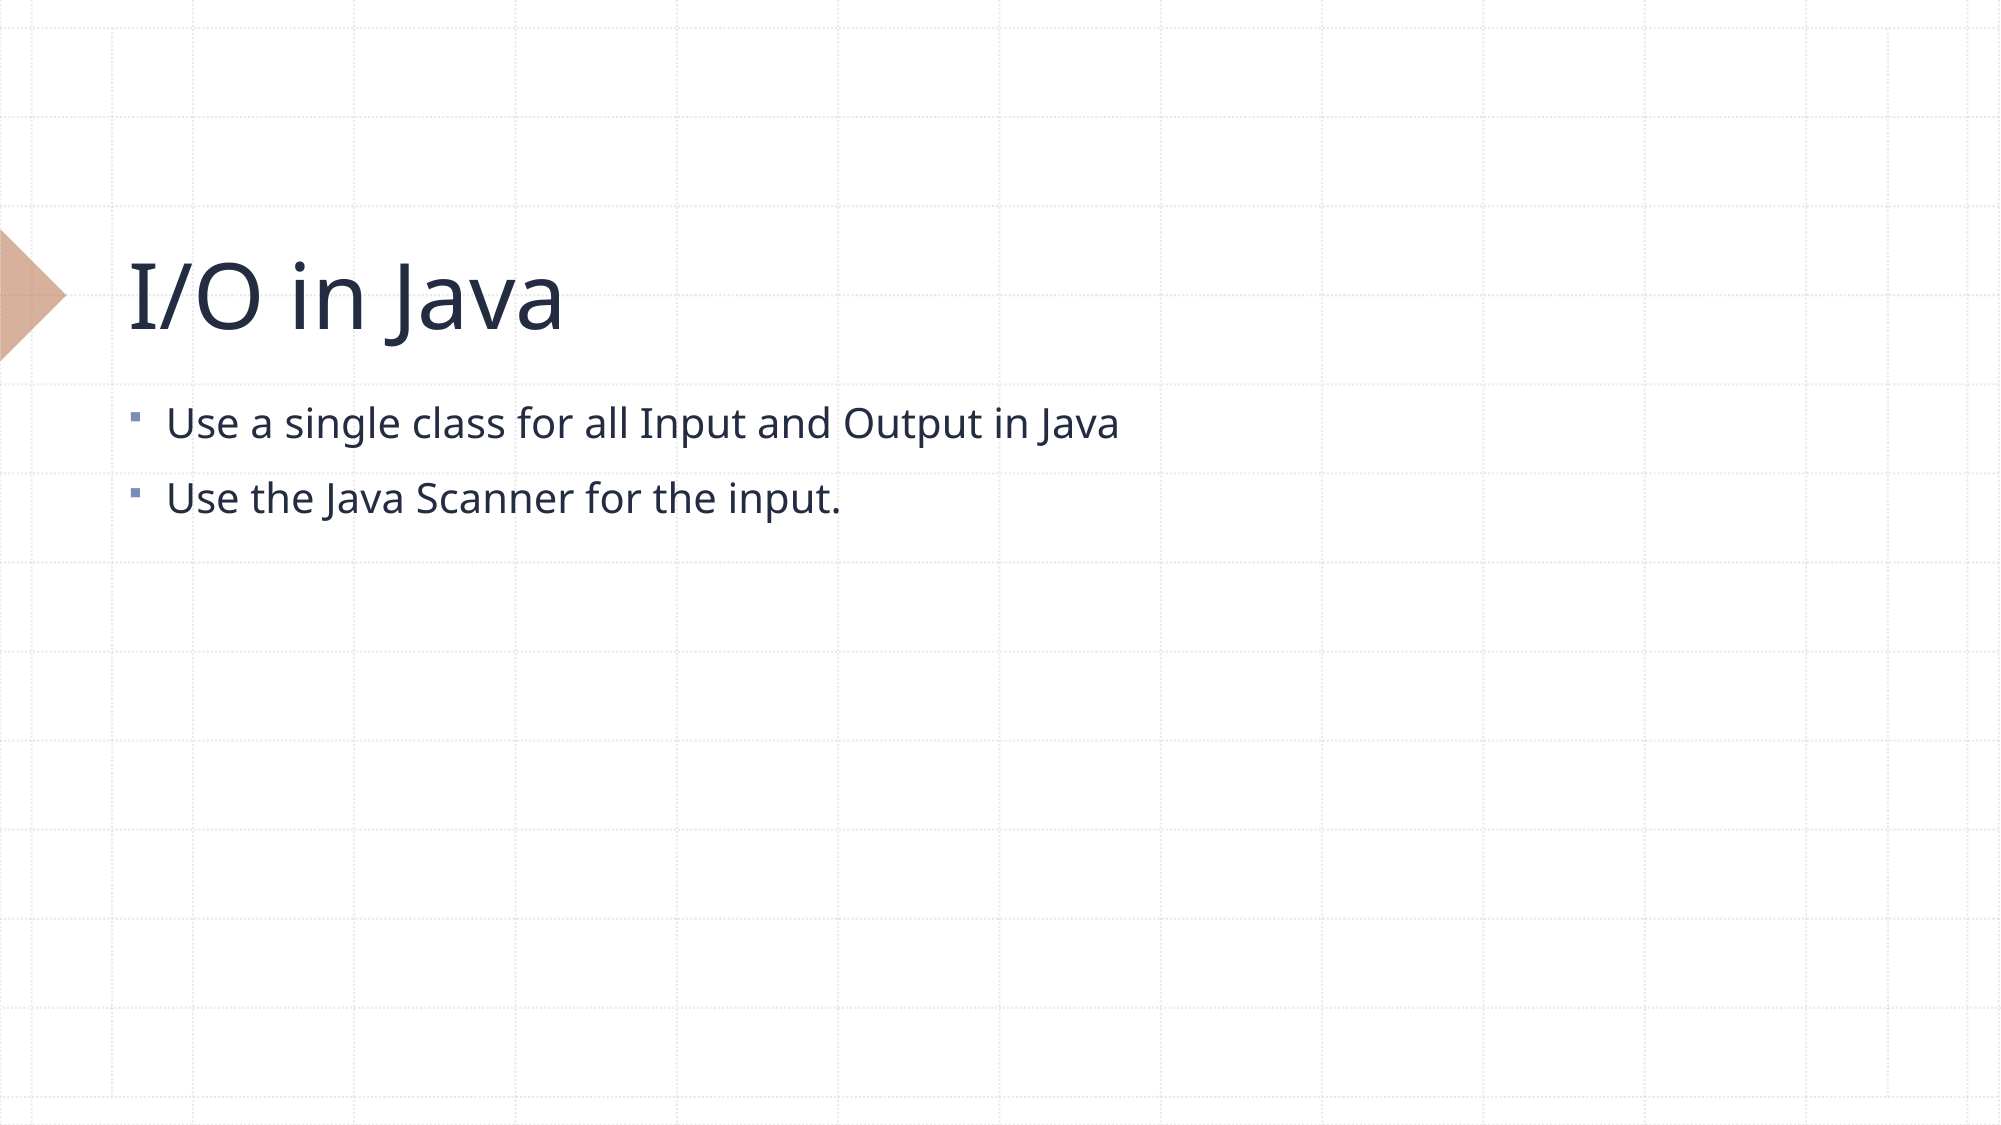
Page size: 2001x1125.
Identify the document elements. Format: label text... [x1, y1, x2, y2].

list Use a single class for all Input and Output in Java Use the Java Scanner for the input. [113, 383, 1808, 969]
title I/O in Java [113, 119, 1808, 356]
